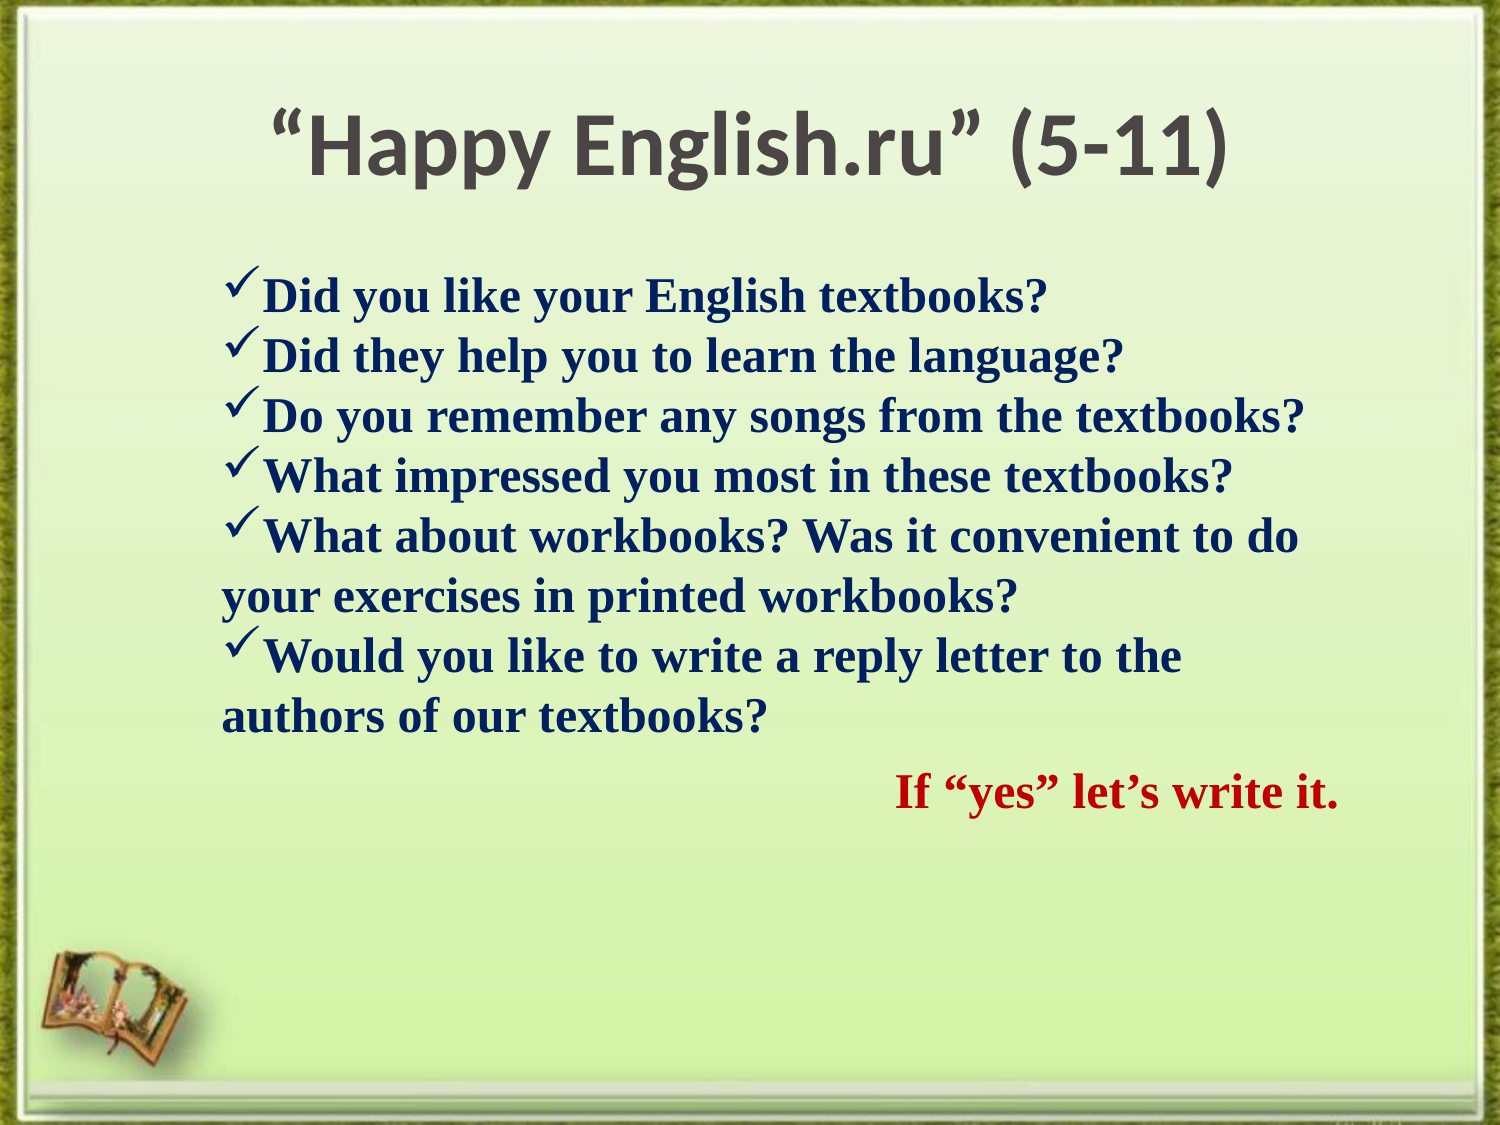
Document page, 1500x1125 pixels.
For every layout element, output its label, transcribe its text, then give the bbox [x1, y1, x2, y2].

picture [0, 0, 1500, 1125]
title “Happy English.ru” (5-11) [75, 45, 1425, 233]
text_box If “yes” let’s write it. [879, 751, 1365, 872]
text_box Did you like your English textbooks? Did they help you to learn the language? Do you remember any songs from the textbooks? What impressed you most in these textbooks? What about workbooks? Was it convenient to do your exercises in printed workbooks? Would you like to write a reply letter to the authors of our textbooks? [206, 255, 1365, 796]
